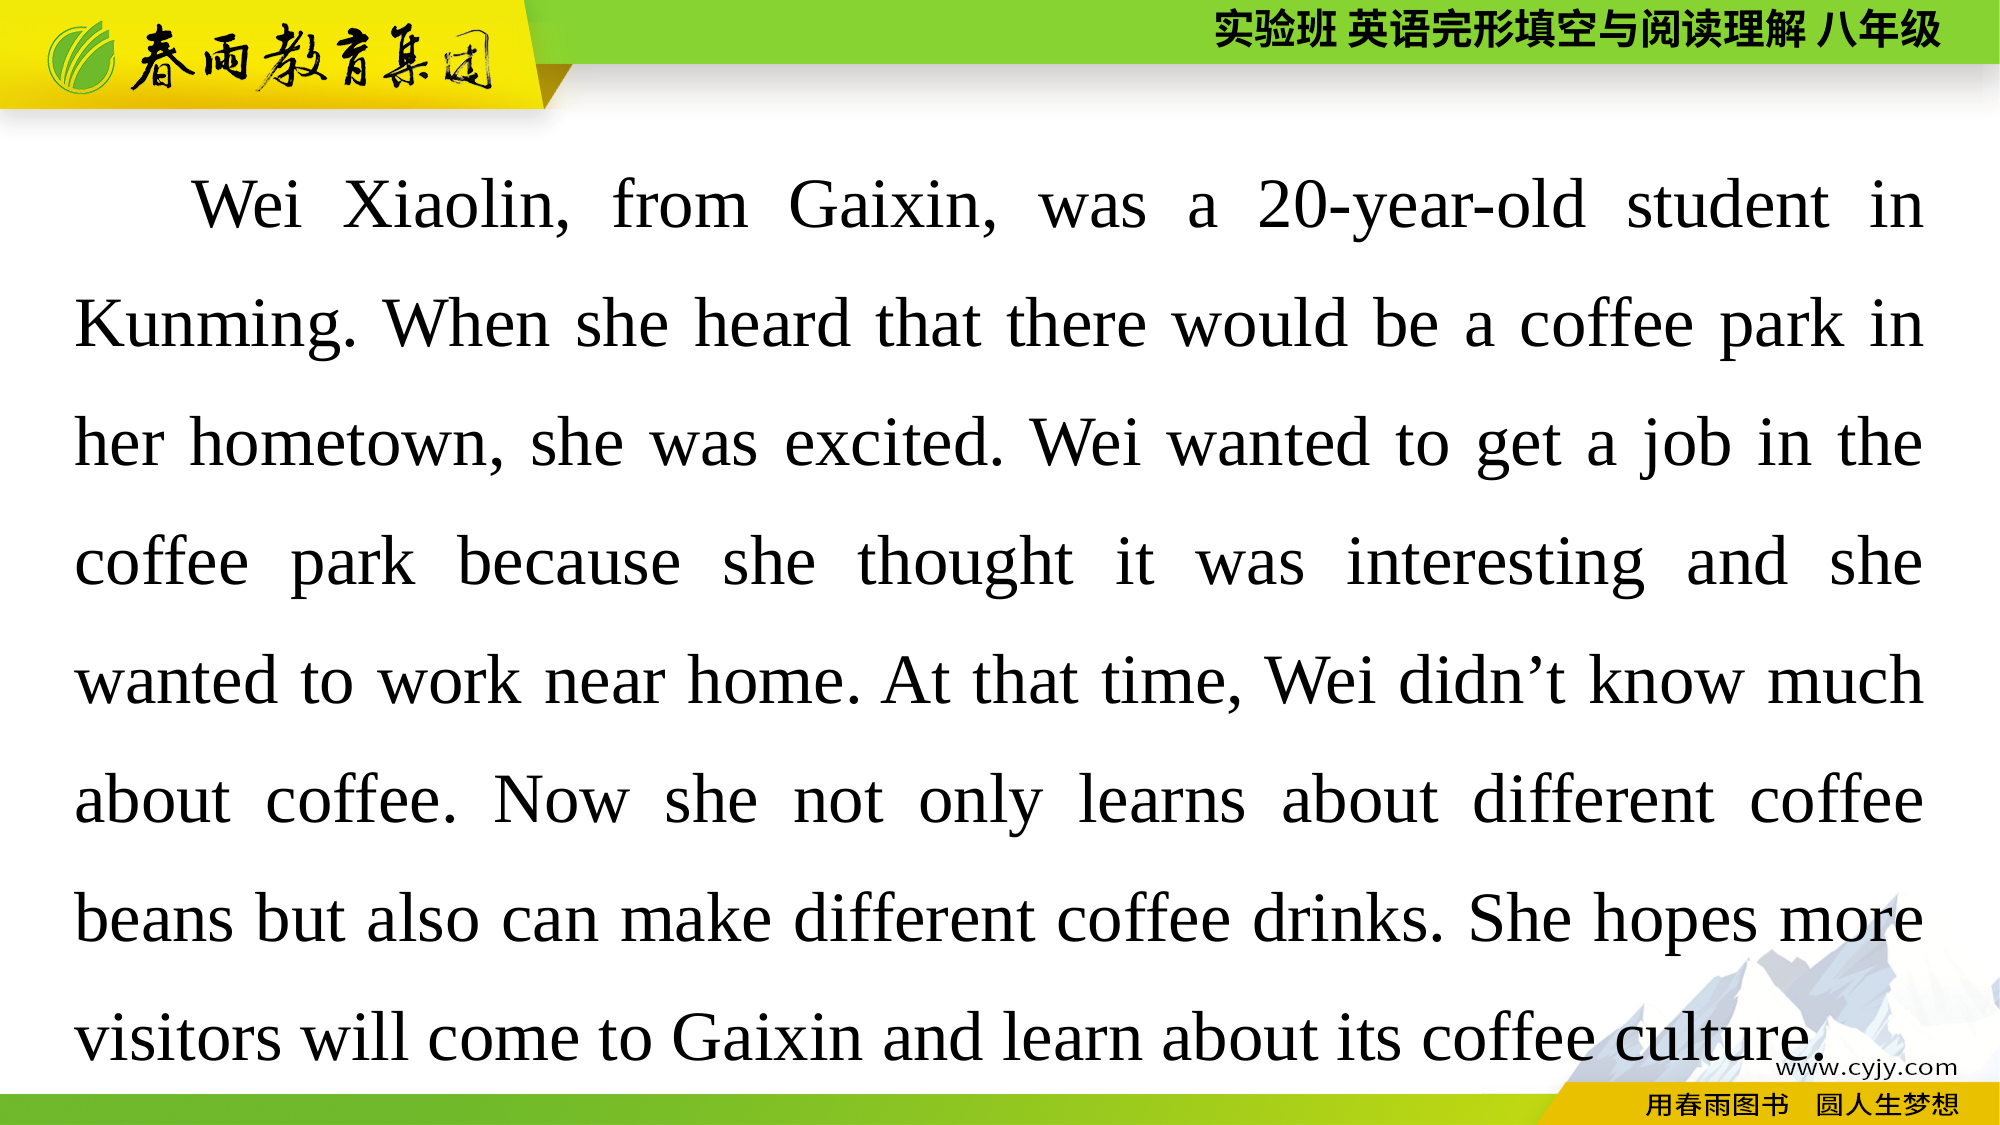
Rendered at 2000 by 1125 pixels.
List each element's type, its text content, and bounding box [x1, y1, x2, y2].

list Wei Xiaolin, from Gaixin, was a 20-year-old student in Kunming. When she heard that there would be a coffee park in her hometown, she was excited. Wei wanted to get a job in the coffee park because she thought it was interesting and she wanted to work near home. At that time, Wei didn’t know much about coffee. Now she not only learns about different coffee beans but also can make different coffee drinks. She hopes more visitors will come to Gaixin and learn about its coffee culture. [59, 115, 1944, 1079]
picture [0, 0, 2000, 1125]
